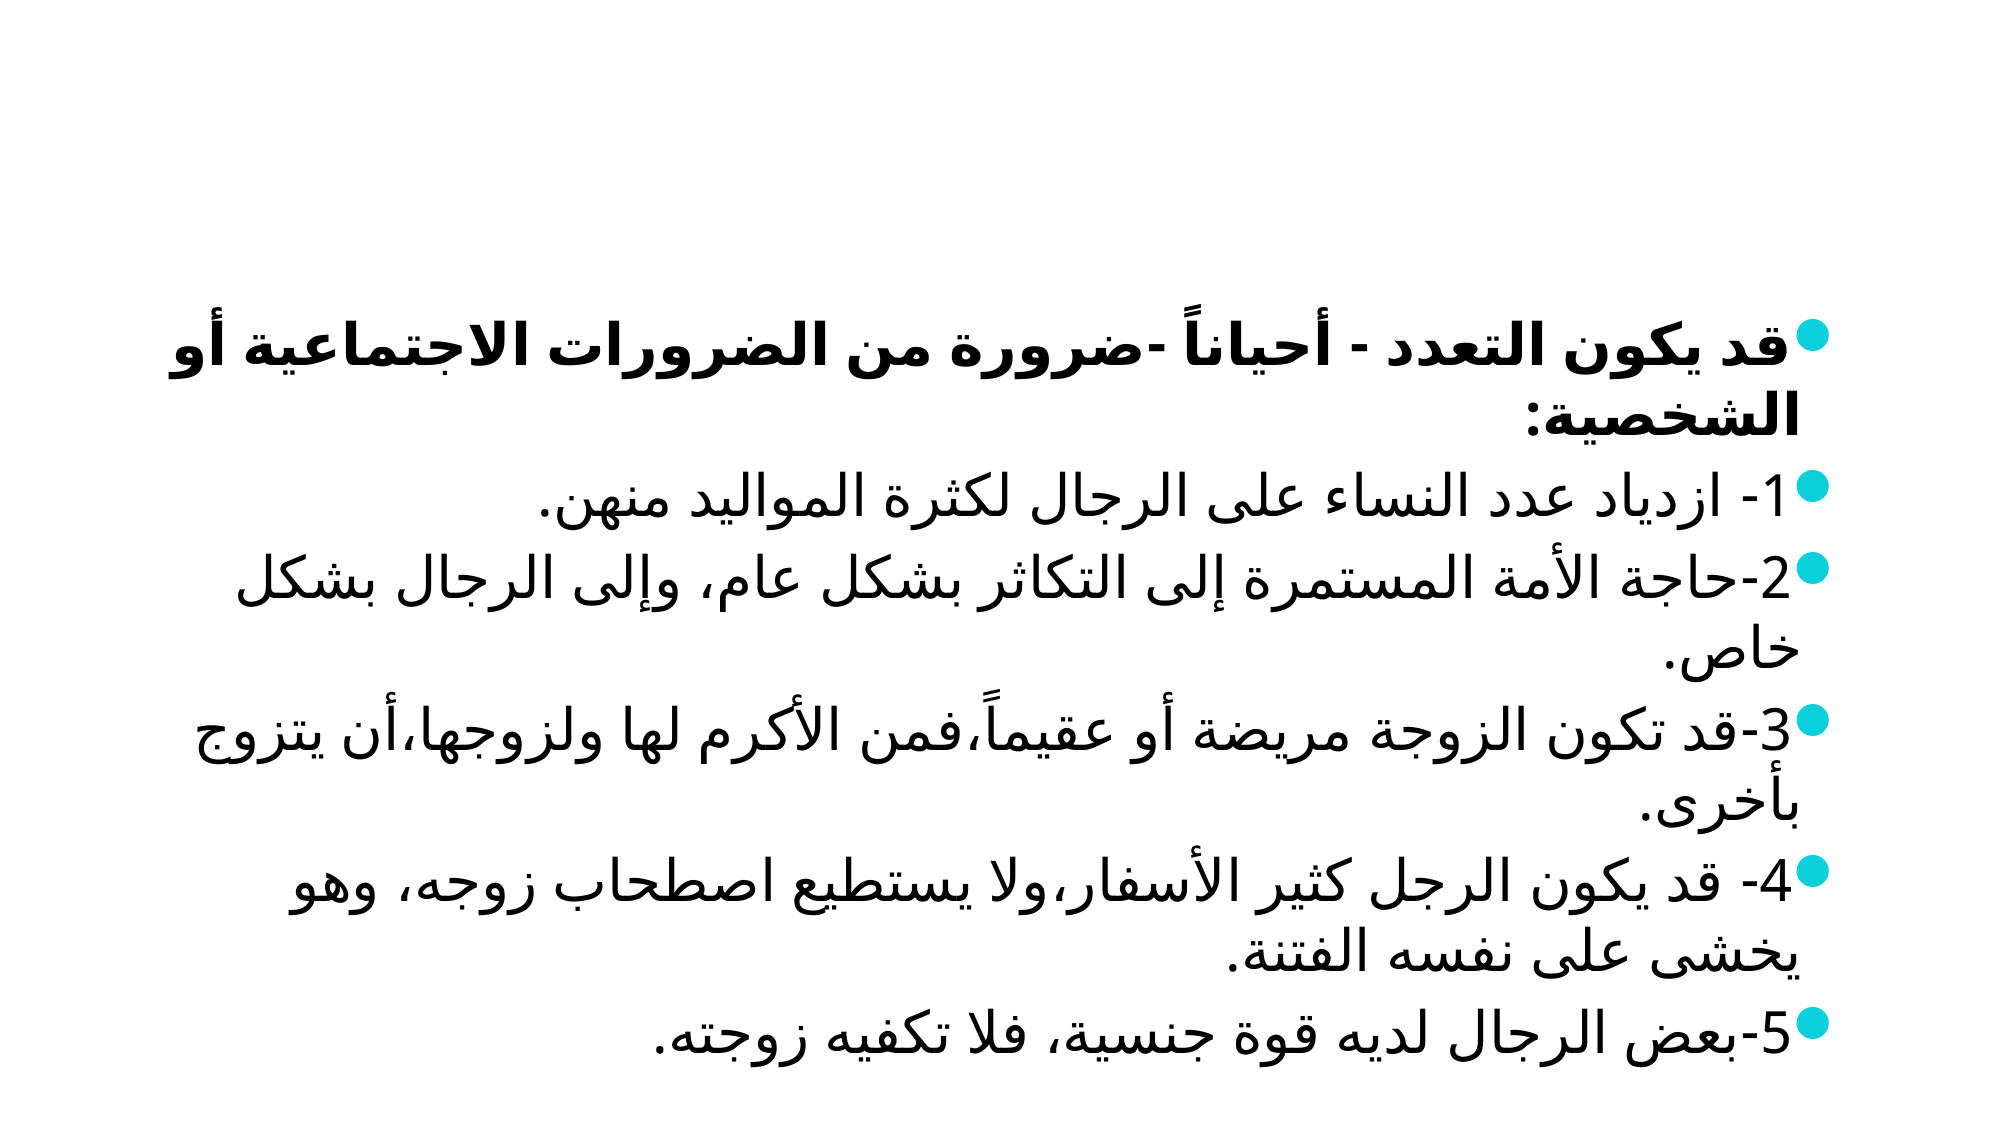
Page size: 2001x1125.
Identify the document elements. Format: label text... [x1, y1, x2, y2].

list قد يكون التعدد - أحياناً -ضرورة من الضرورات الاجتماعية أو الشخصية: 1- ازدياد عدد النساء على الرجال لكثرة المواليد منهن. 2-حاجة الأمة المستمرة إلى التكاثر بشكل عام، وإلى الرجال بشكل خاص. 3-قد تكون الزوجة مريضة أو عقيماً،فمن الأكرم لها ولزوجها،أن يتزوج بأخرى. 4- قد يكون الرجل كثير الأسفار،ولا يستطيع اصطحاب زوجه، وهو يخشى على نفسه الفتنة. 5-بعض الرجال لديه قوة جنسية، فلا تكفيه زوجته. [137, 299, 1863, 1014]
